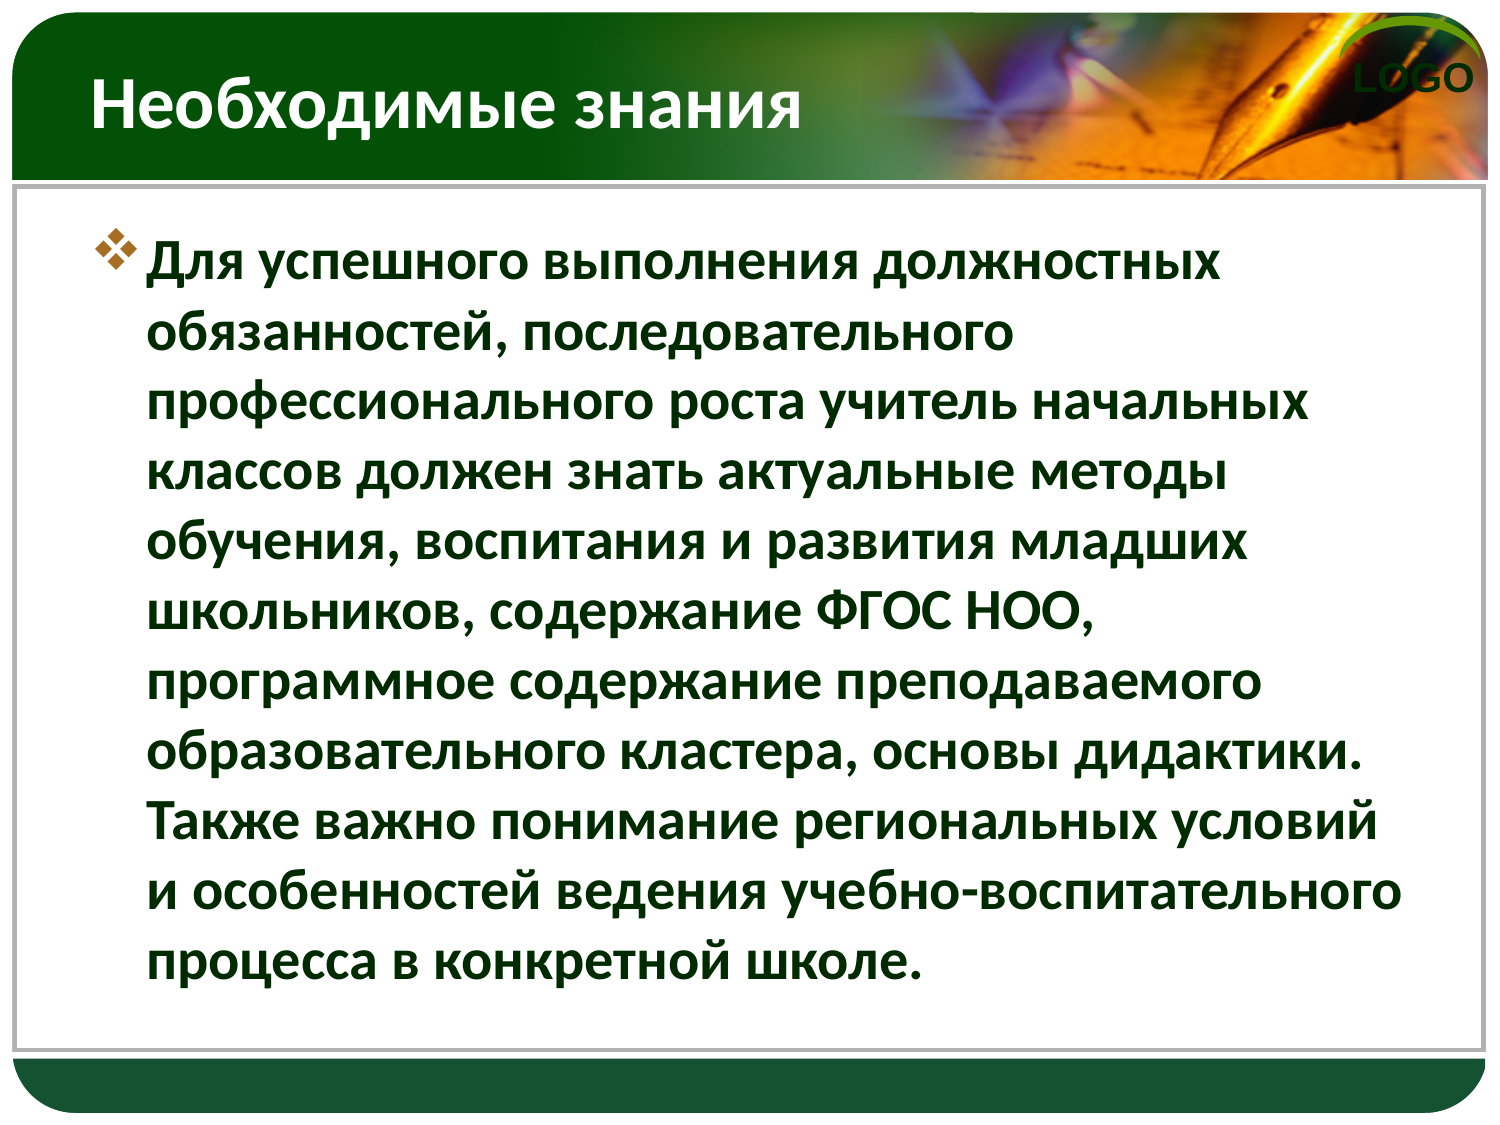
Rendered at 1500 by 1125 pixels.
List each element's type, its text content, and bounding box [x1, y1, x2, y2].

title Необходимые знания [74, 52, 1413, 145]
list Для успешного выполнения должностных обязанностей, последовательного профессионального роста учитель начальных классов должен знать актуальные методы обучения, воспитания и развития младших школьников, содержание ФГОС НОО, программное содержание преподаваемого образовательного кластера, основы дидактики. Также важно понимание региональных условий и особенностей ведения учебно-воспитательного процесса в конкретной школе. [74, 213, 1426, 1026]
picture [13, 13, 1487, 180]
